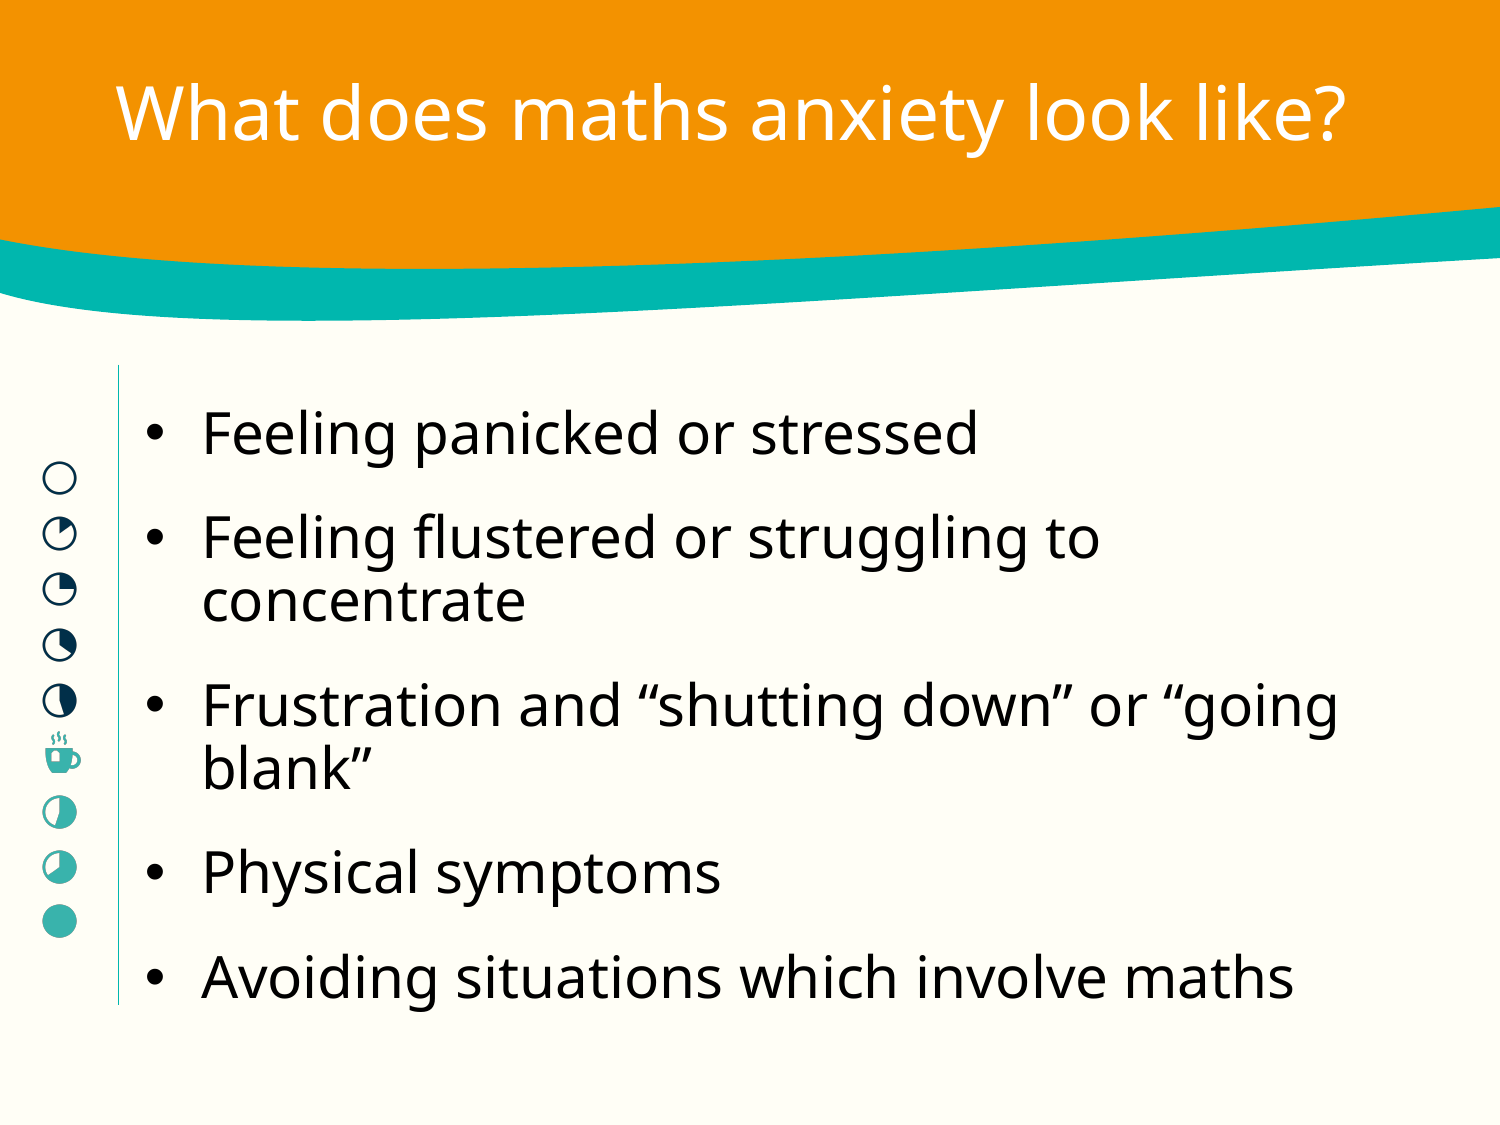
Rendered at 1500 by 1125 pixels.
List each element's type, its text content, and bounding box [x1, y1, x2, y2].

picture [36, 725, 90, 779]
list Feeling panicked or stressed Feeling flustered or struggling to concentrate Frustration and “shutting down” or “going blank” Physical symptoms Avoiding situations which involve maths [129, 396, 1411, 1045]
picture [38, 791, 81, 833]
picture [38, 679, 81, 722]
picture [38, 624, 81, 666]
list What does maths anxiety look like? [100, 67, 1411, 258]
picture [38, 512, 81, 555]
picture [38, 846, 81, 888]
picture [38, 457, 81, 499]
picture [38, 568, 81, 610]
picture [38, 900, 81, 942]
